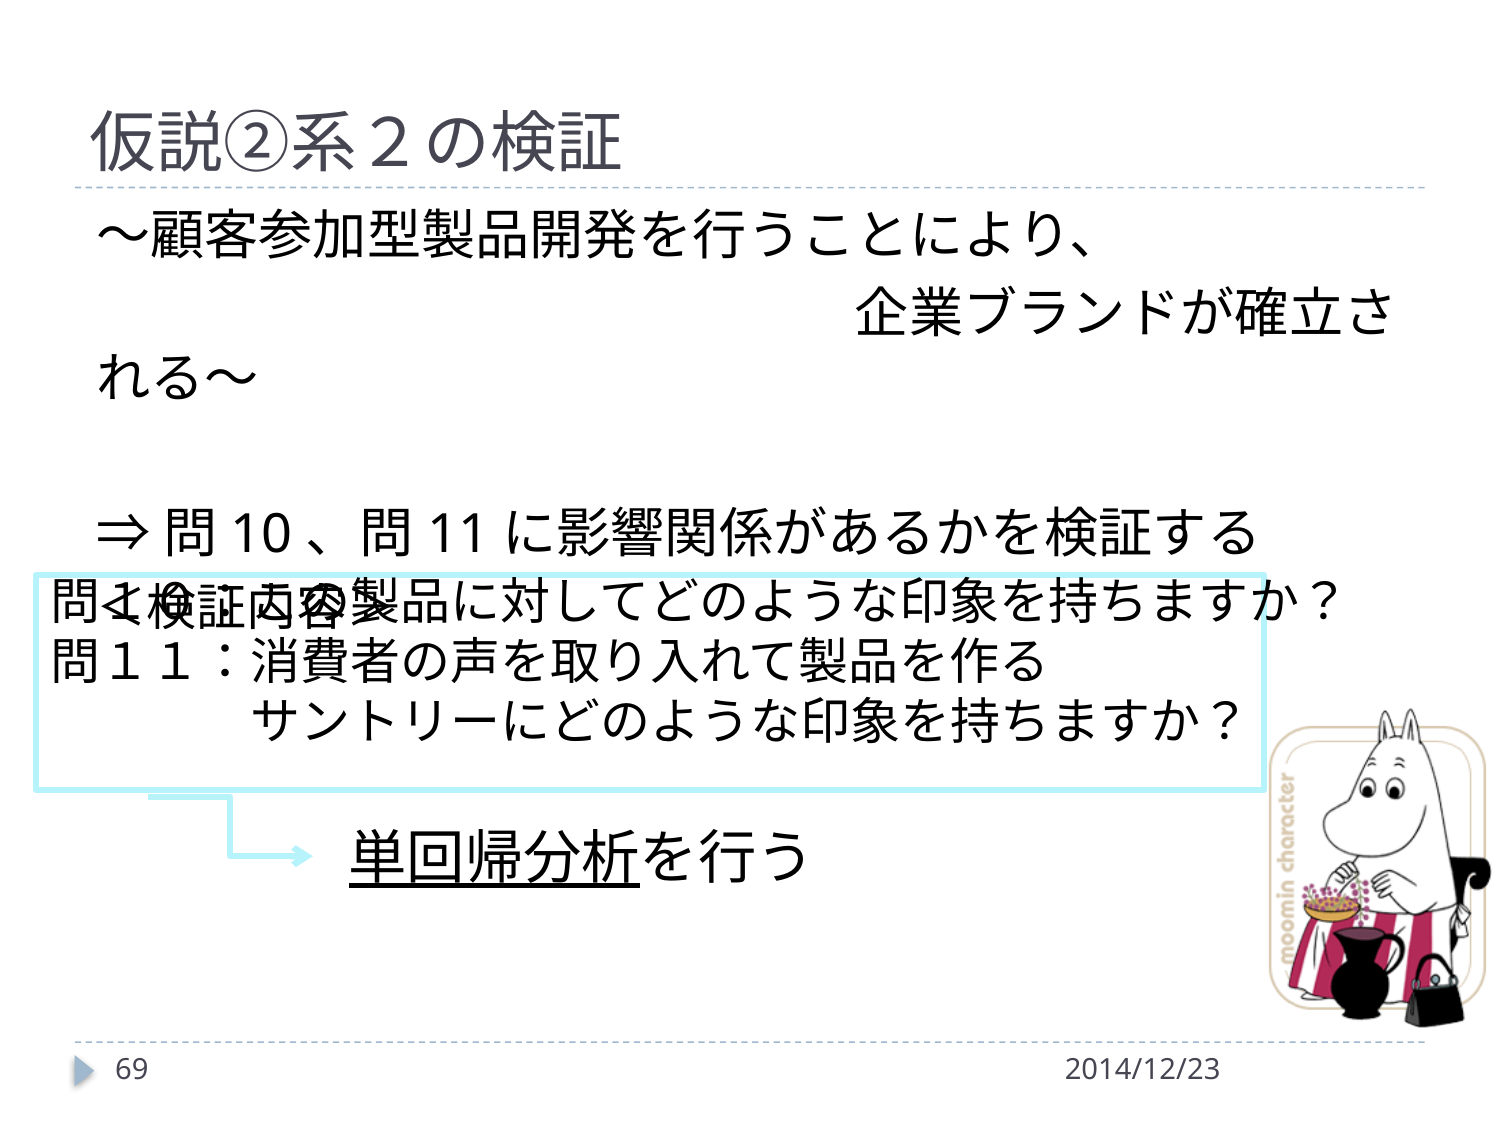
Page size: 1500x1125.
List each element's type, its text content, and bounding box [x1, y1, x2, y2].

list ～顧客参加型製品開発を行うことにより、 企業ブランドが確立される～ ⇒問10、問11に影響関係があるかを検証する ＜検証内容＞ [81, 192, 1432, 696]
text_box 単回帰分析を行う [333, 813, 830, 898]
title 仮説②系２の検証 [75, 24, 1425, 188]
list ～顧客参加型製品開発を行うことにより、 企業ブランドが確立される～ ⇒問10、問11に影響関係があるかを検証する ＜検証内容＞ [81, 791, 1237, 1003]
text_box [147, 796, 314, 857]
text_box 問１０：この製品に対してどのような印象を持ちますか？ 問１１：消費者の声を取り入れて製品を作る サントリーにどのような印象を持ちますか？ [34, 573, 1266, 791]
slide_number 69 [100, 1042, 426, 1103]
picture [1243, 696, 1500, 1036]
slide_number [1050, 1042, 1426, 1103]
